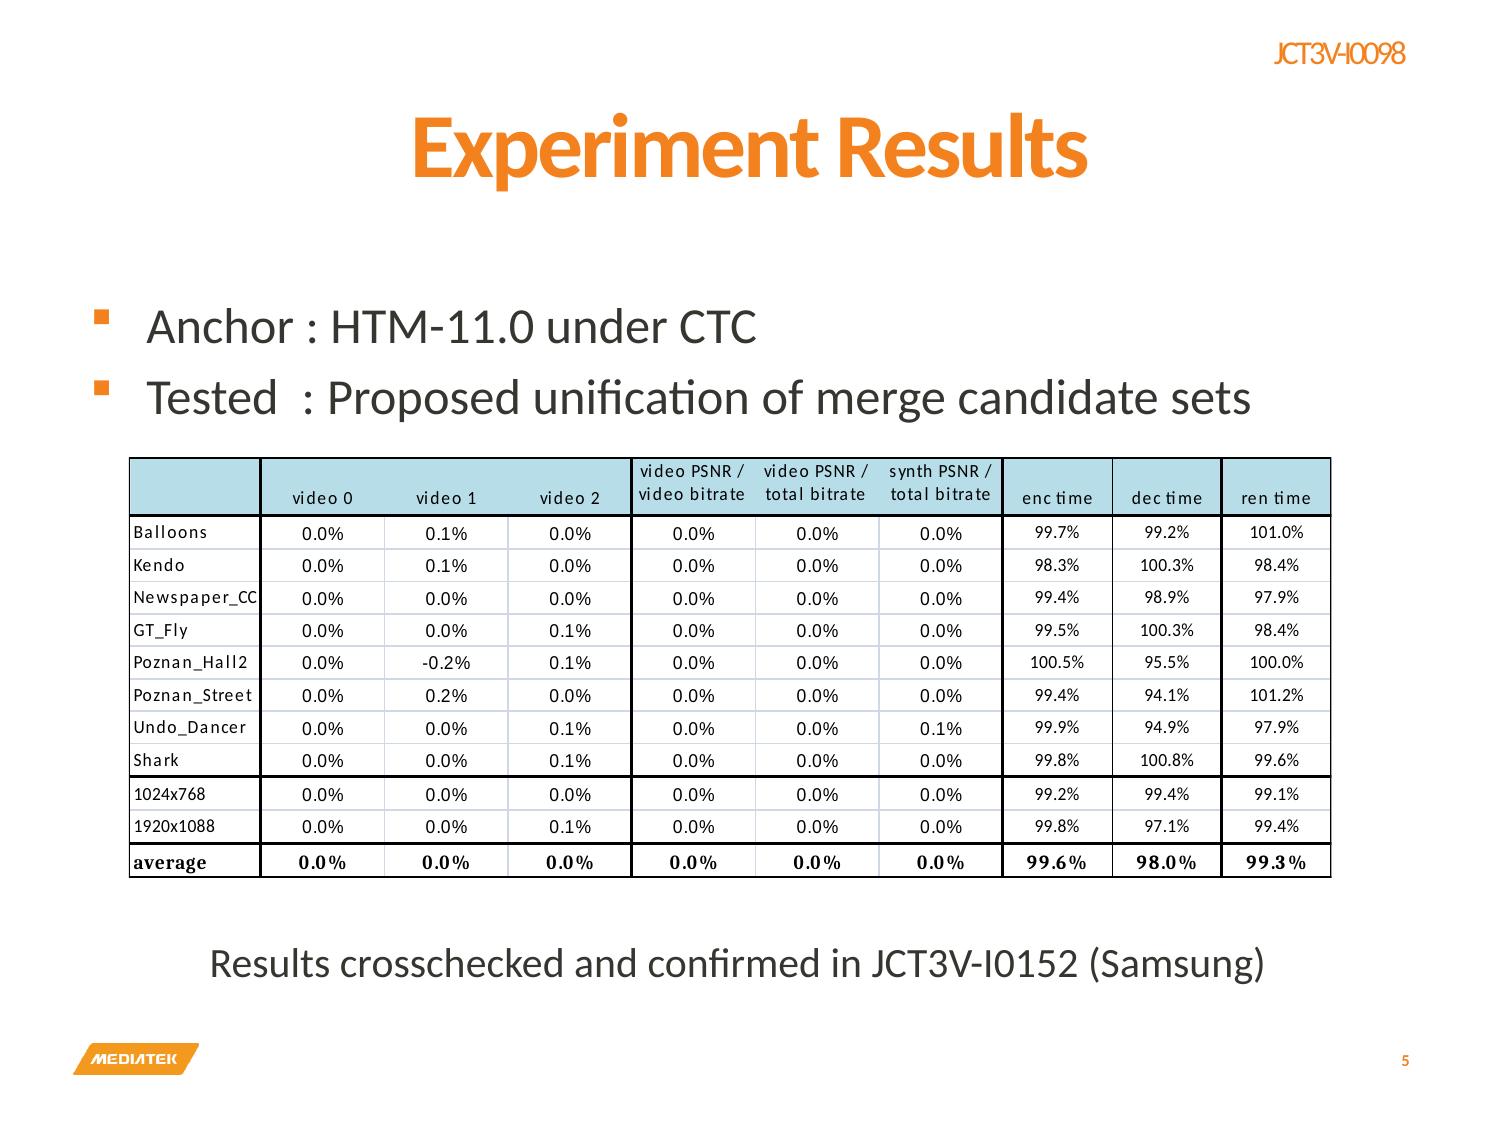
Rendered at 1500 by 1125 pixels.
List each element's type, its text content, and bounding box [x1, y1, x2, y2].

text_box Results crosschecked and confirmed in JCT3V-I0152 (Samsung) [194, 928, 1341, 994]
list Anchor : HTM-11.0 under CTC Tested : Proposed unification of merge candidate sets [75, 286, 1425, 433]
slide_number 5 [1251, 1029, 1425, 1090]
picture [128, 456, 1334, 880]
picture [73, 1043, 199, 1075]
title Experiment Results [75, 99, 1425, 286]
